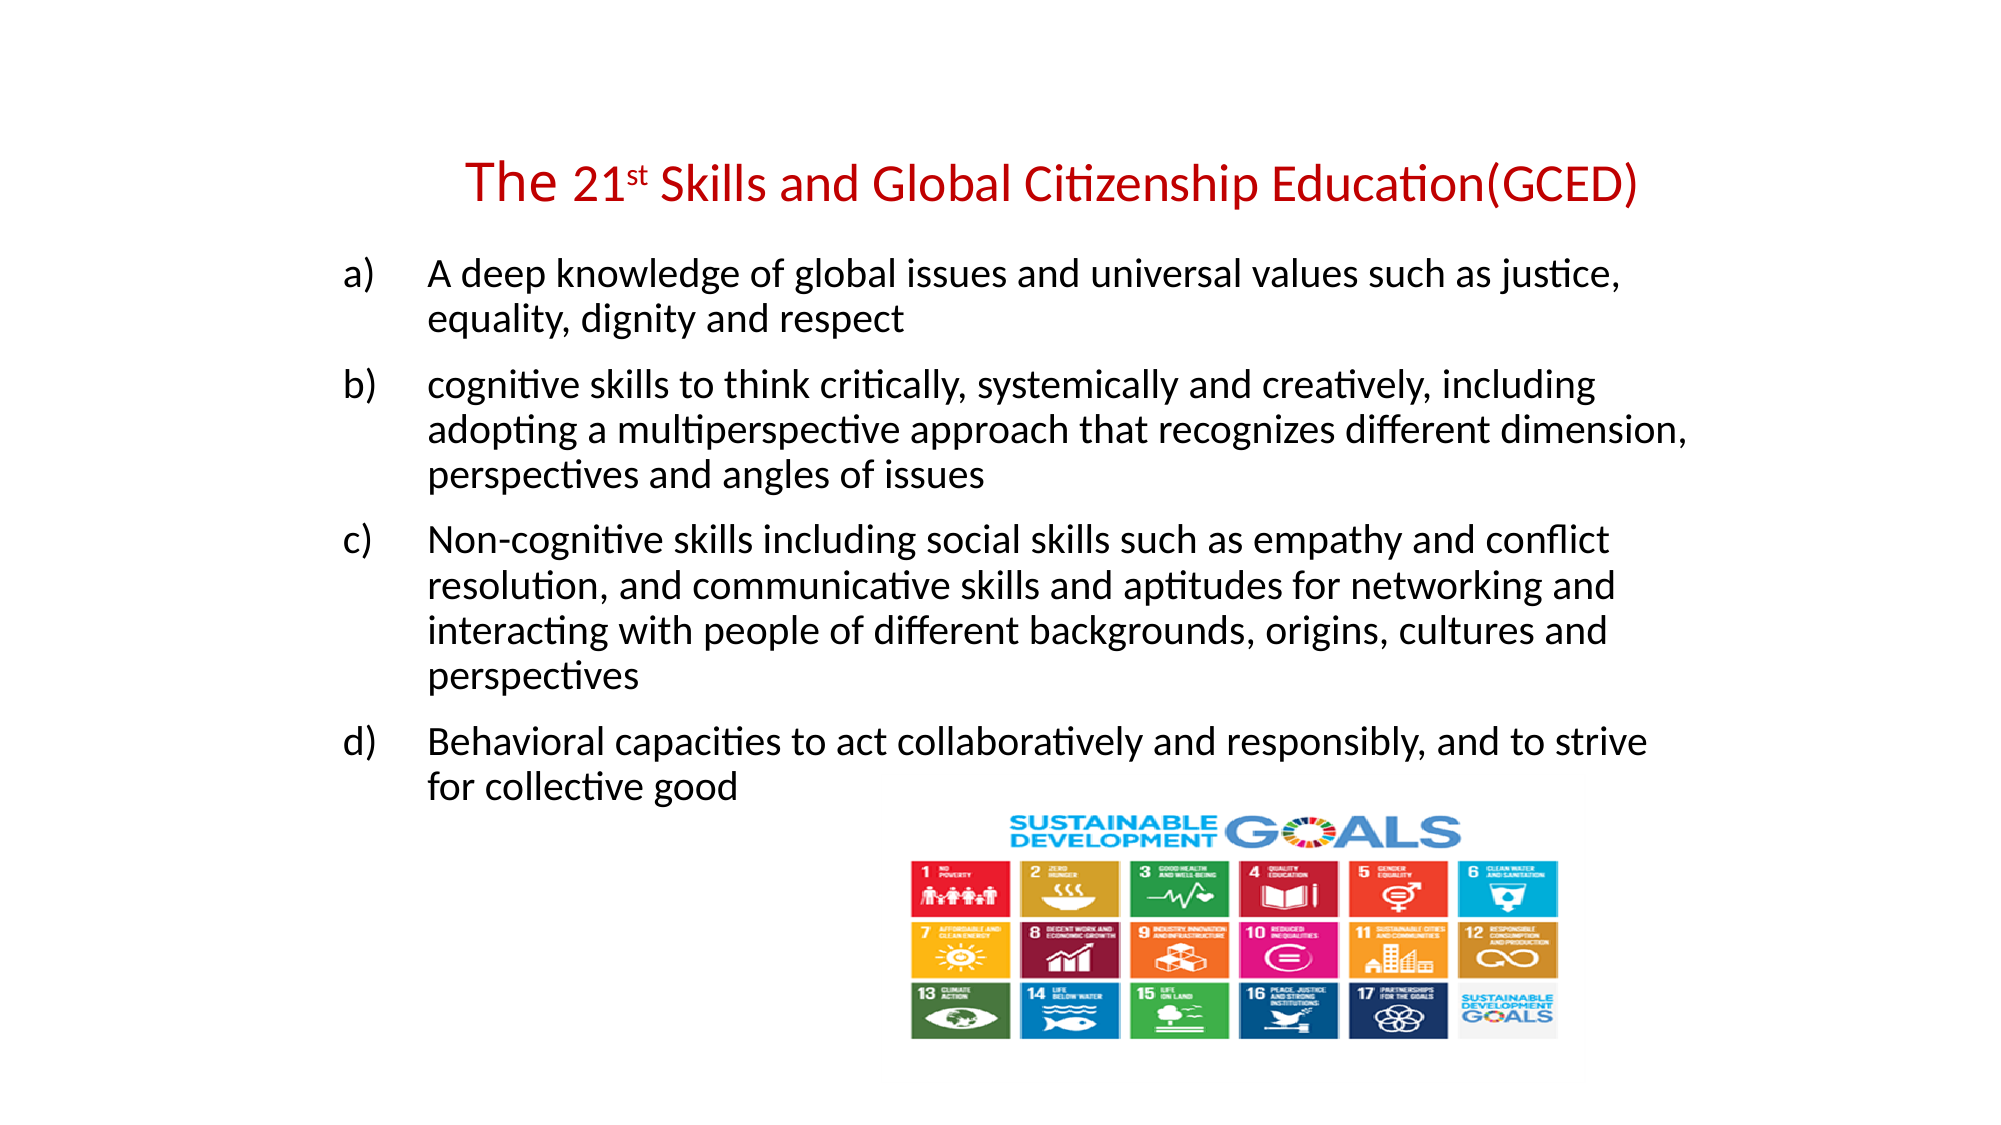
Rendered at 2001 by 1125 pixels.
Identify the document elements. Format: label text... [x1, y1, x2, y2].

title The 21st Skills and Global Citizenship Education(GCED) [338, 125, 1689, 243]
picture [881, 774, 1586, 1083]
list A deep knowledge of global issues and universal values such as justice, equality, dignity and respect cognitive skills to think critically, systemically and creatively, including adopting a multiperspective approach that recognizes different dimension, perspectives and angles of issues Non-cognitive skills including social skills such as empathy and conflict resolution, and communicative skills and aptitudes for networking and interacting with people of different backgrounds, origins, cultures and perspectives Behavioral capacities to act collaboratively and responsibly, and to strive for collective good [309, 243, 1718, 1083]
